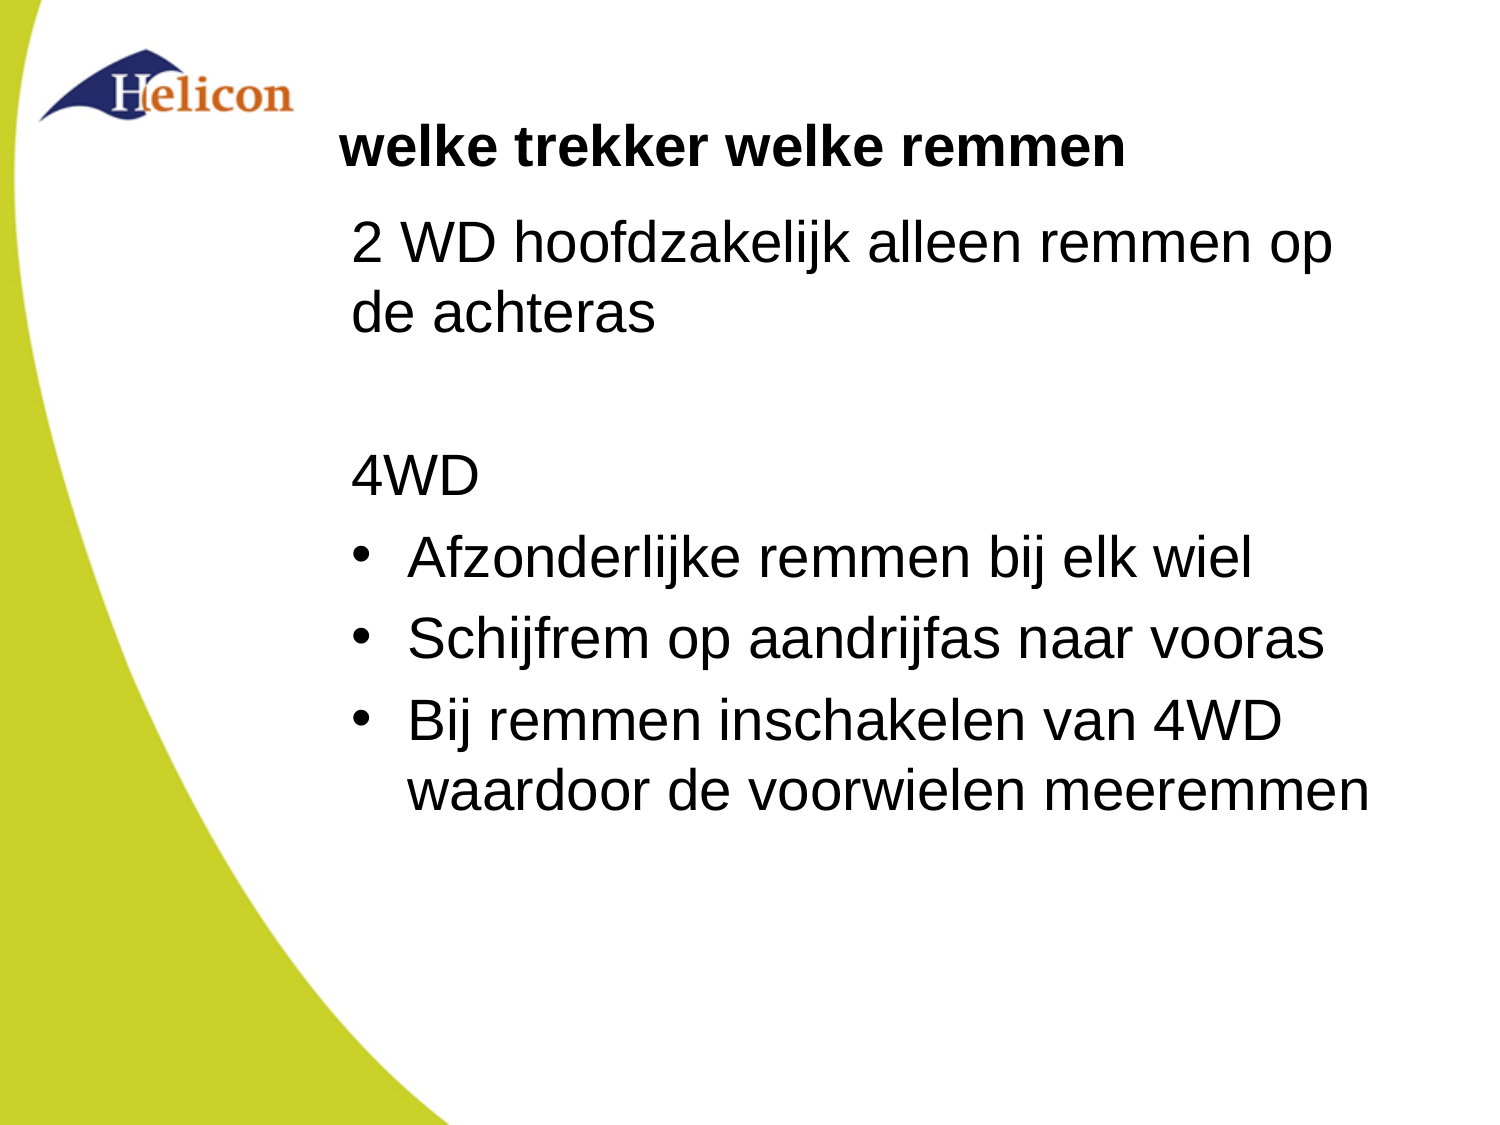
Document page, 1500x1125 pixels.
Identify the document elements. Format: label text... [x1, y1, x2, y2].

list 2 WD hoofdzakelijk alleen remmen op de achteras 4WD Afzonderlijke remmen bij elk wiel Schijfrem op aandrijfas naar vooras Bij remmen inschakelen van 4WD waardoor de voorwielen meeremmen [336, 196, 1425, 1005]
title welke trekker welke remmen [324, 54, 1415, 161]
picture [0, 0, 1500, 1125]
